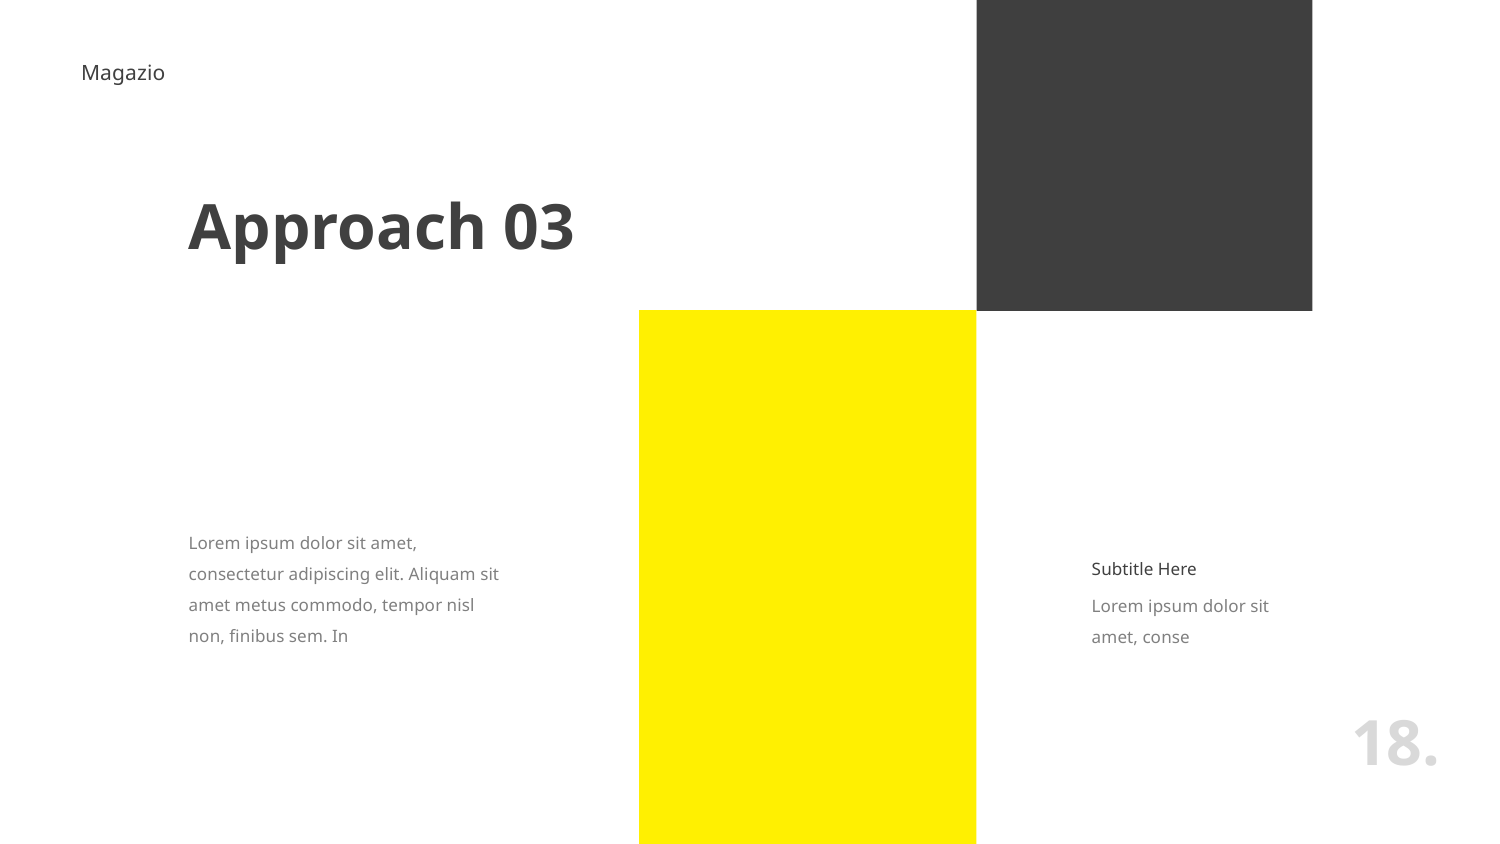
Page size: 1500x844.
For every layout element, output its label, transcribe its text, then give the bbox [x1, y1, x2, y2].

text_box 18. [1336, 695, 1500, 786]
text_box Lorem ipsum dolor sit amet, consectetur adipiscing elit. Aliquam sit amet metus commodo, tempor nisl non, finibus sem. In [173, 515, 524, 654]
picture [639, 310, 977, 844]
text_box Subtitle Here [1076, 540, 1427, 587]
text_box Approach 03 [173, 179, 685, 269]
text_box Magazio [66, 52, 257, 93]
text_box Lorem ipsum dolor sit amet, conse [1076, 577, 1319, 655]
